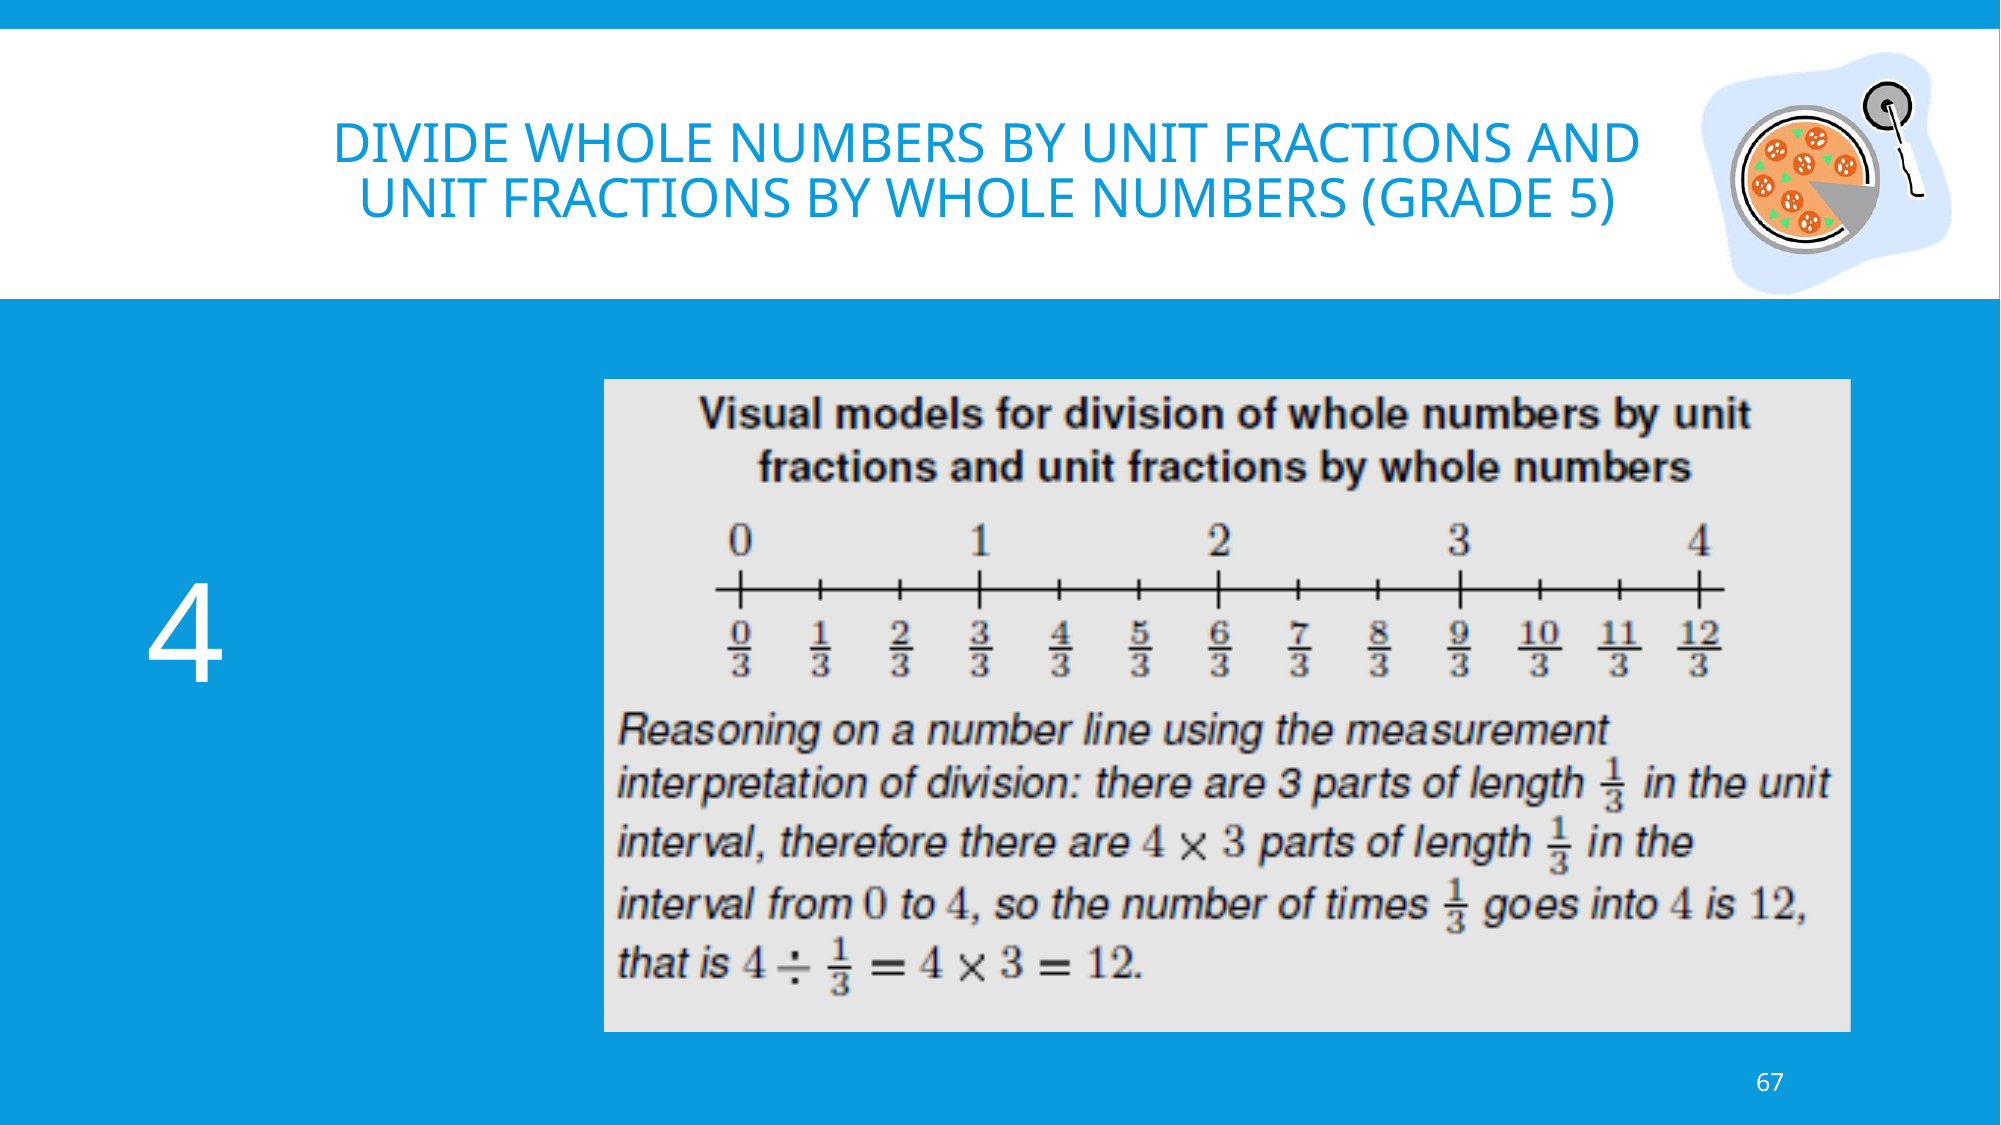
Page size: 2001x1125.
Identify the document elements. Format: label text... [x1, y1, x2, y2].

title Divide whole numbers by unit fractions and unit fractions by whole numbers (grade 5) [312, 86, 1663, 262]
picture [1700, 48, 1952, 298]
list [603, 378, 1851, 1032]
slide_number 67 [1748, 1053, 1904, 1114]
